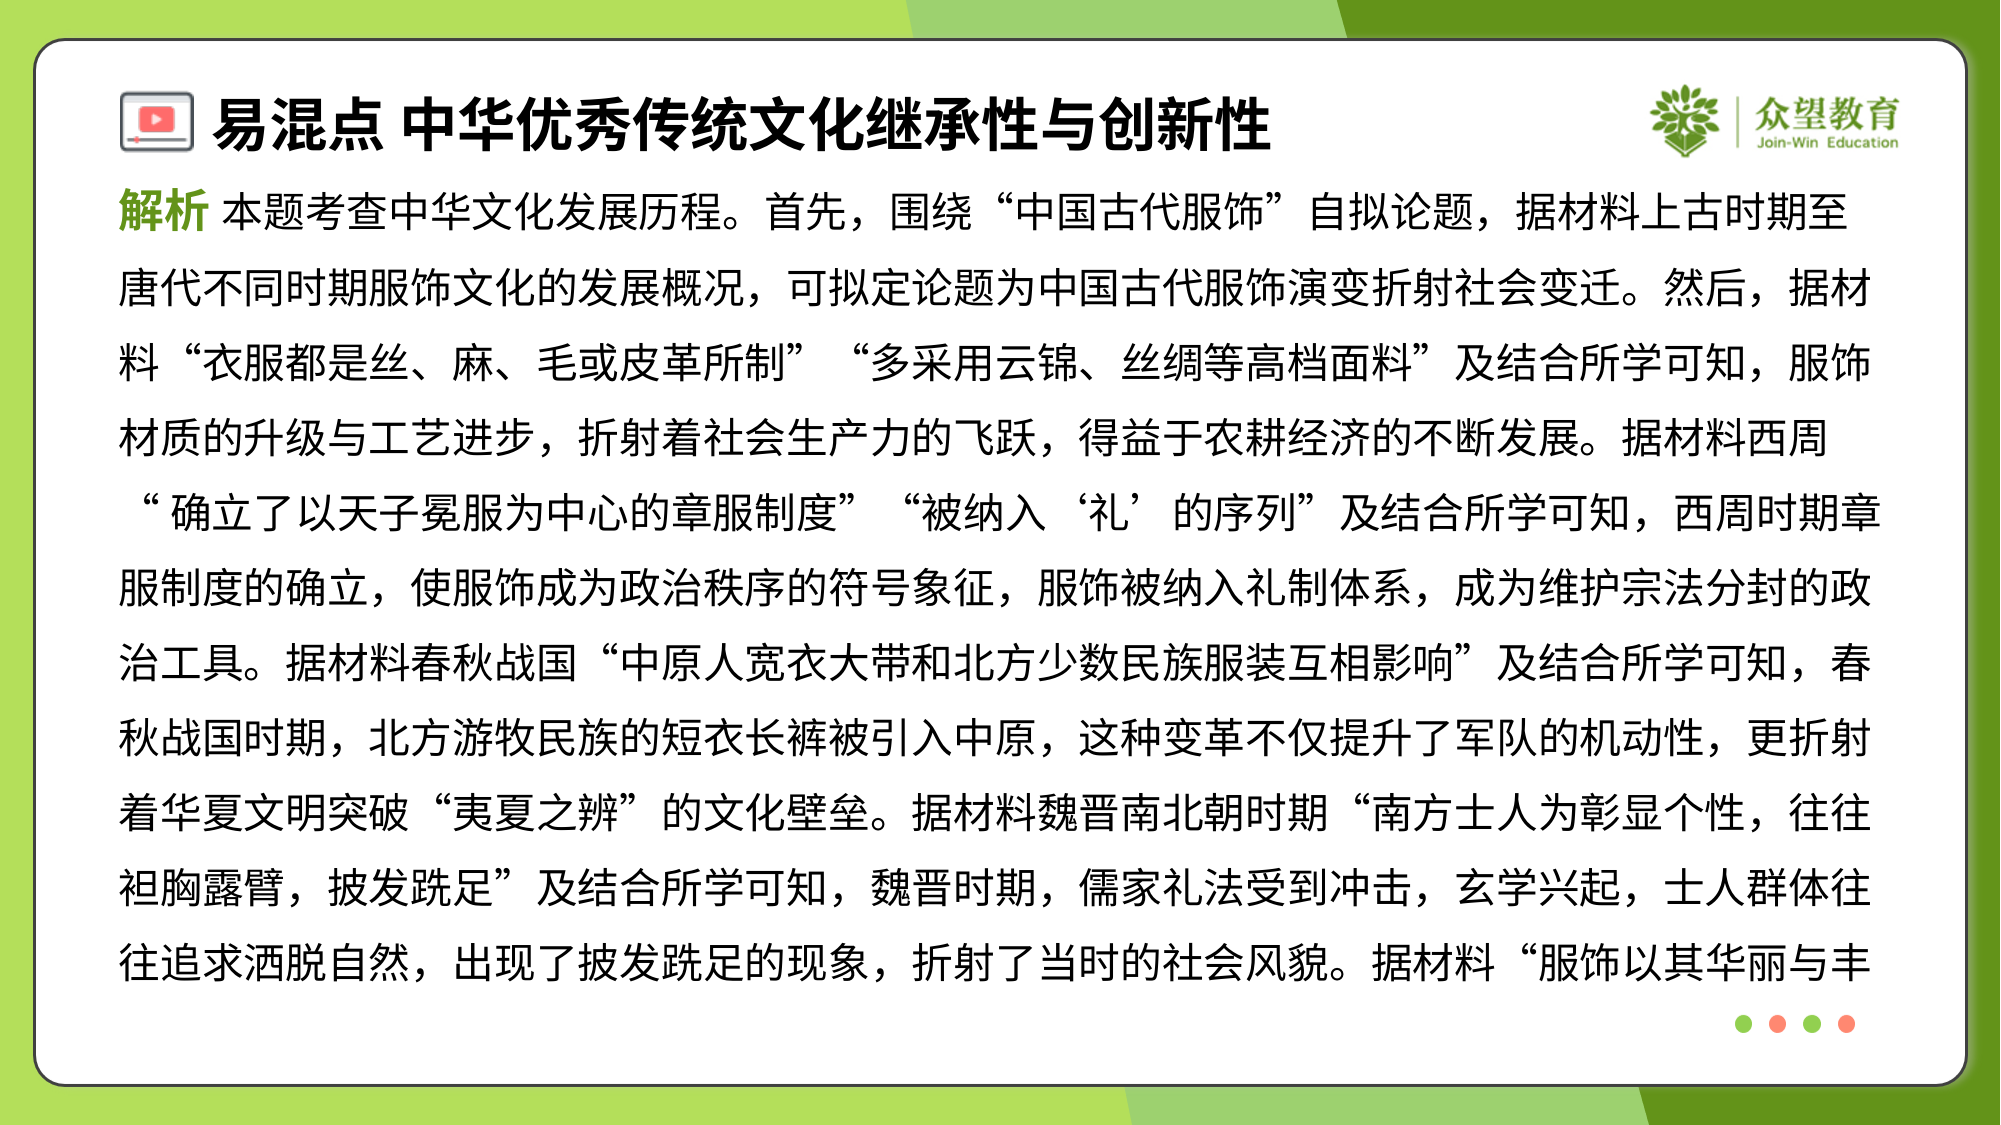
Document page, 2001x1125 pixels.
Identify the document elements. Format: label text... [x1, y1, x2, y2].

picture [0, 0, 2000, 1125]
text_box 解析 本题考查中华文化发展历程。首先，围绕“中国古代服饰”自拟论题，据材料上古时期至 唐代不同时期服饰文化的发展概况，可拟定论题为中国古代服饰演变折射社会变迁。然后，据材 料“衣服都是丝、麻、毛或皮革所制”“多采用云锦、丝绸等高档面料”及结合所学可知，服饰 材质的升级与工艺进步，折射着社会生产力的飞跃，得益于农耕经济的不断发展。据材料西周 “确立了以天子冕服为中心的章服制度”“被纳入‘礼’的序列”及结合所学可知，西周时期章 服制度的确立，使服饰成为政治秩序的符号象征，服饰被纳入礼制体系，成为维护宗法分封的政 治工具。据材料春秋战国“中原人宽衣大带和北方少数民族服装互相影响”及结合所学可知，春 秋战国时期，北方游牧民族的短衣长裤被引入中原，这种变革不仅提升了军队的机动性，更折射 着华夏文明突破“夷夏之辨”的文化壁垒。据材料魏晋南北朝时期“南方士人为彰显个性，往往 袒胸露臂，披发跣足”及结合所学可知，魏晋时期，儒家礼法受到冲击，玄学兴起，士人群体往 往追求洒脱自然，出现了披发跣足的现象，折射了当时的社会风貌。据材料“服饰以其华丽与丰 [118, 159, 1883, 987]
